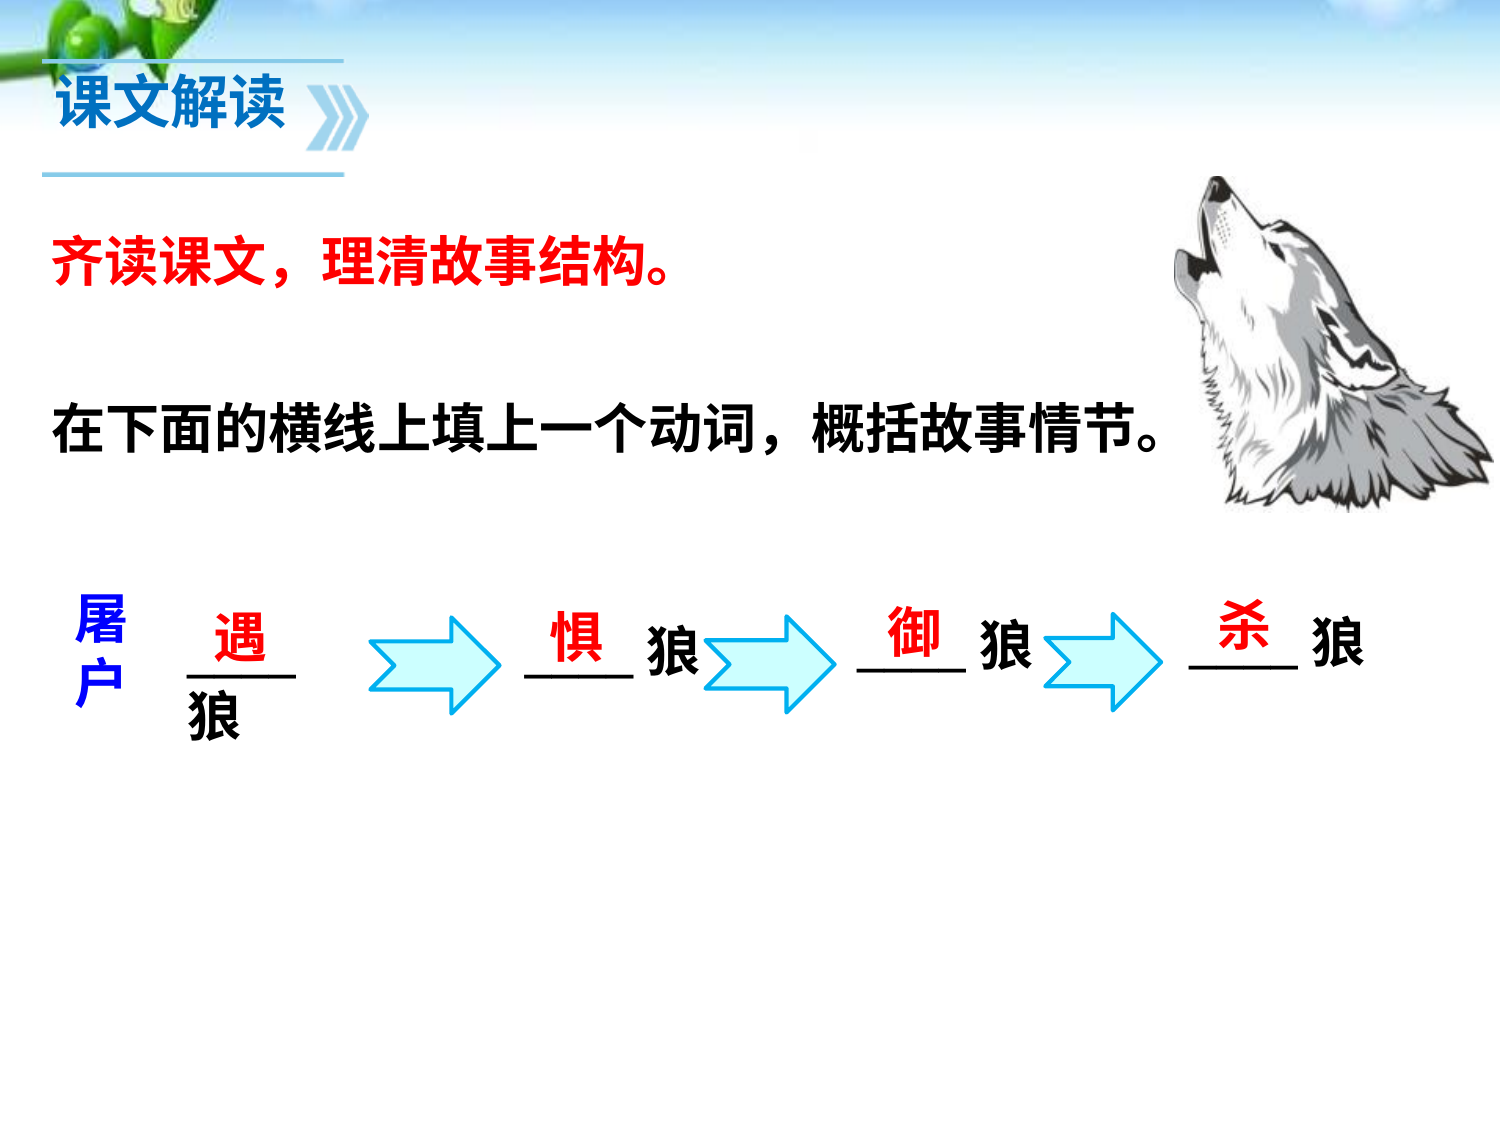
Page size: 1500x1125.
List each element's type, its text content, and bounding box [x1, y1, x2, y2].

text_box 屠户 [59, 577, 173, 722]
text_box ____狼 [842, 603, 1064, 684]
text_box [29, 57, 369, 177]
text_box 遇 [198, 596, 324, 677]
text_box 在下面的横线上填上一个动词，概括故事情节。 [36, 386, 1169, 467]
text_box 惧 [534, 595, 635, 676]
text_box 齐读课文，理清故事结构。 [35, 220, 800, 300]
picture [0, 0, 1500, 1125]
text_box ____狼 [509, 610, 770, 691]
text_box ____狼 [172, 610, 373, 755]
text_box [368, 615, 502, 716]
text_box [703, 614, 837, 715]
text_box ____狼 [1174, 601, 1437, 681]
text_box [1043, 611, 1164, 713]
text_box 御 [872, 590, 973, 671]
text_box 杀 [1202, 584, 1303, 664]
